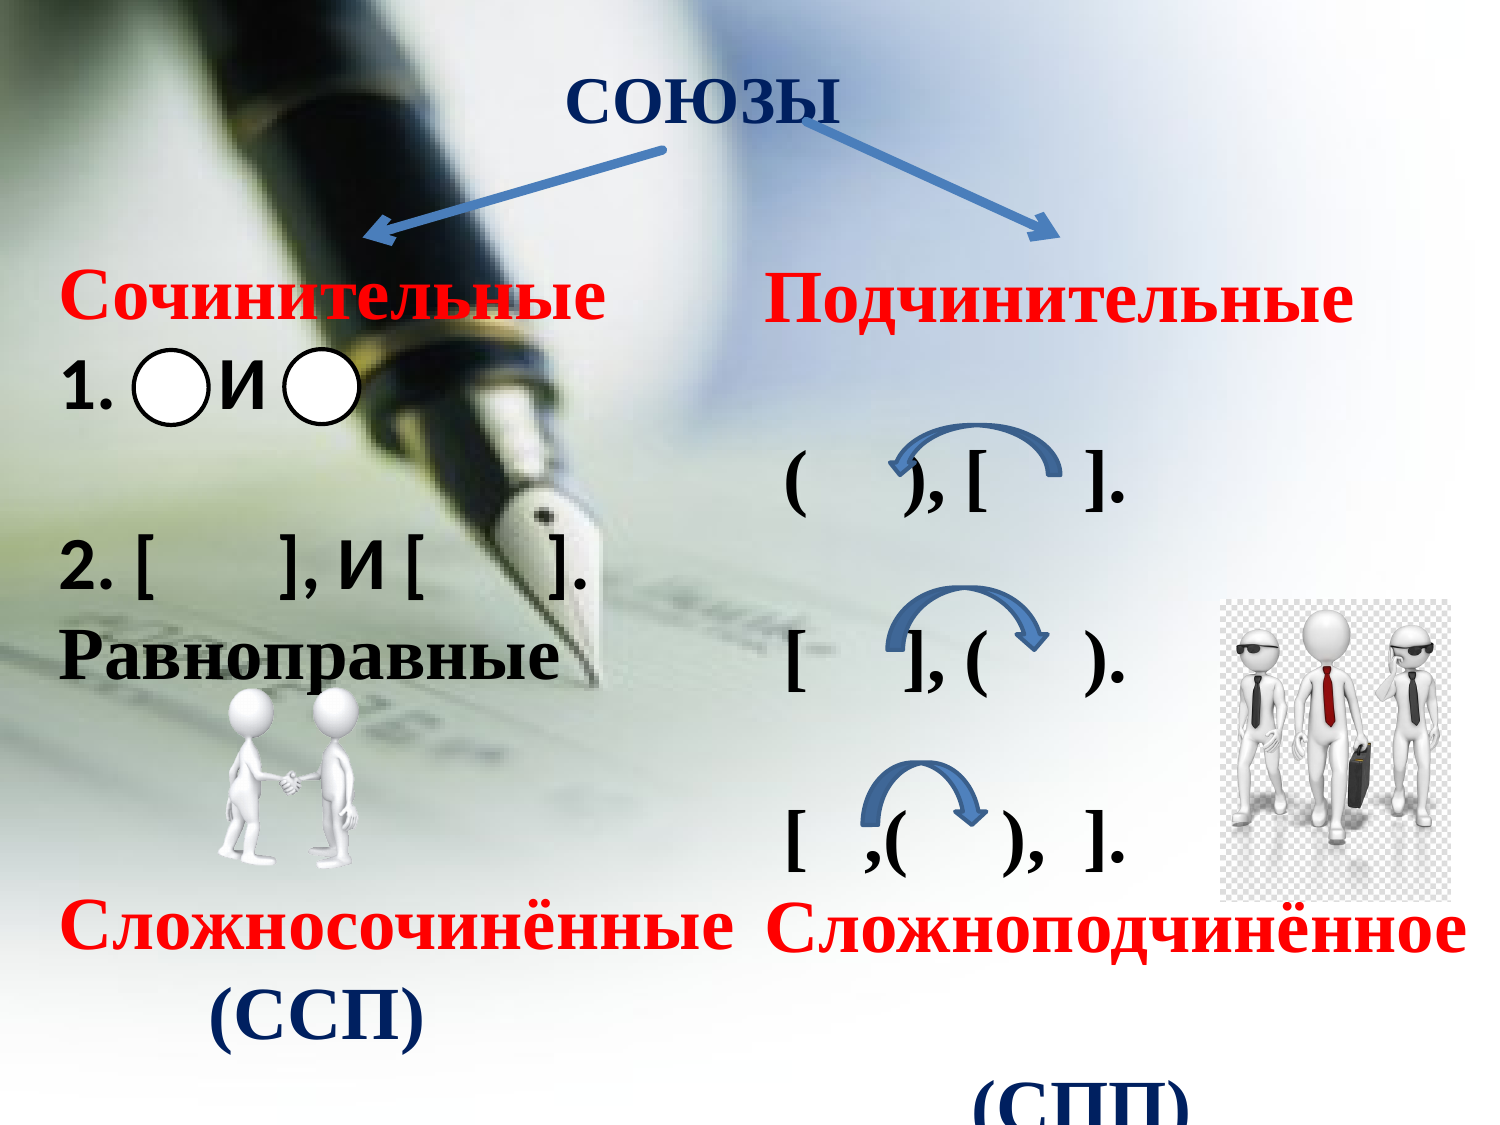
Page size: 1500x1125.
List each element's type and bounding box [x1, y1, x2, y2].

picture [0, 0, 1500, 1125]
text_box [362, 149, 663, 238]
text_box [805, 121, 1061, 238]
